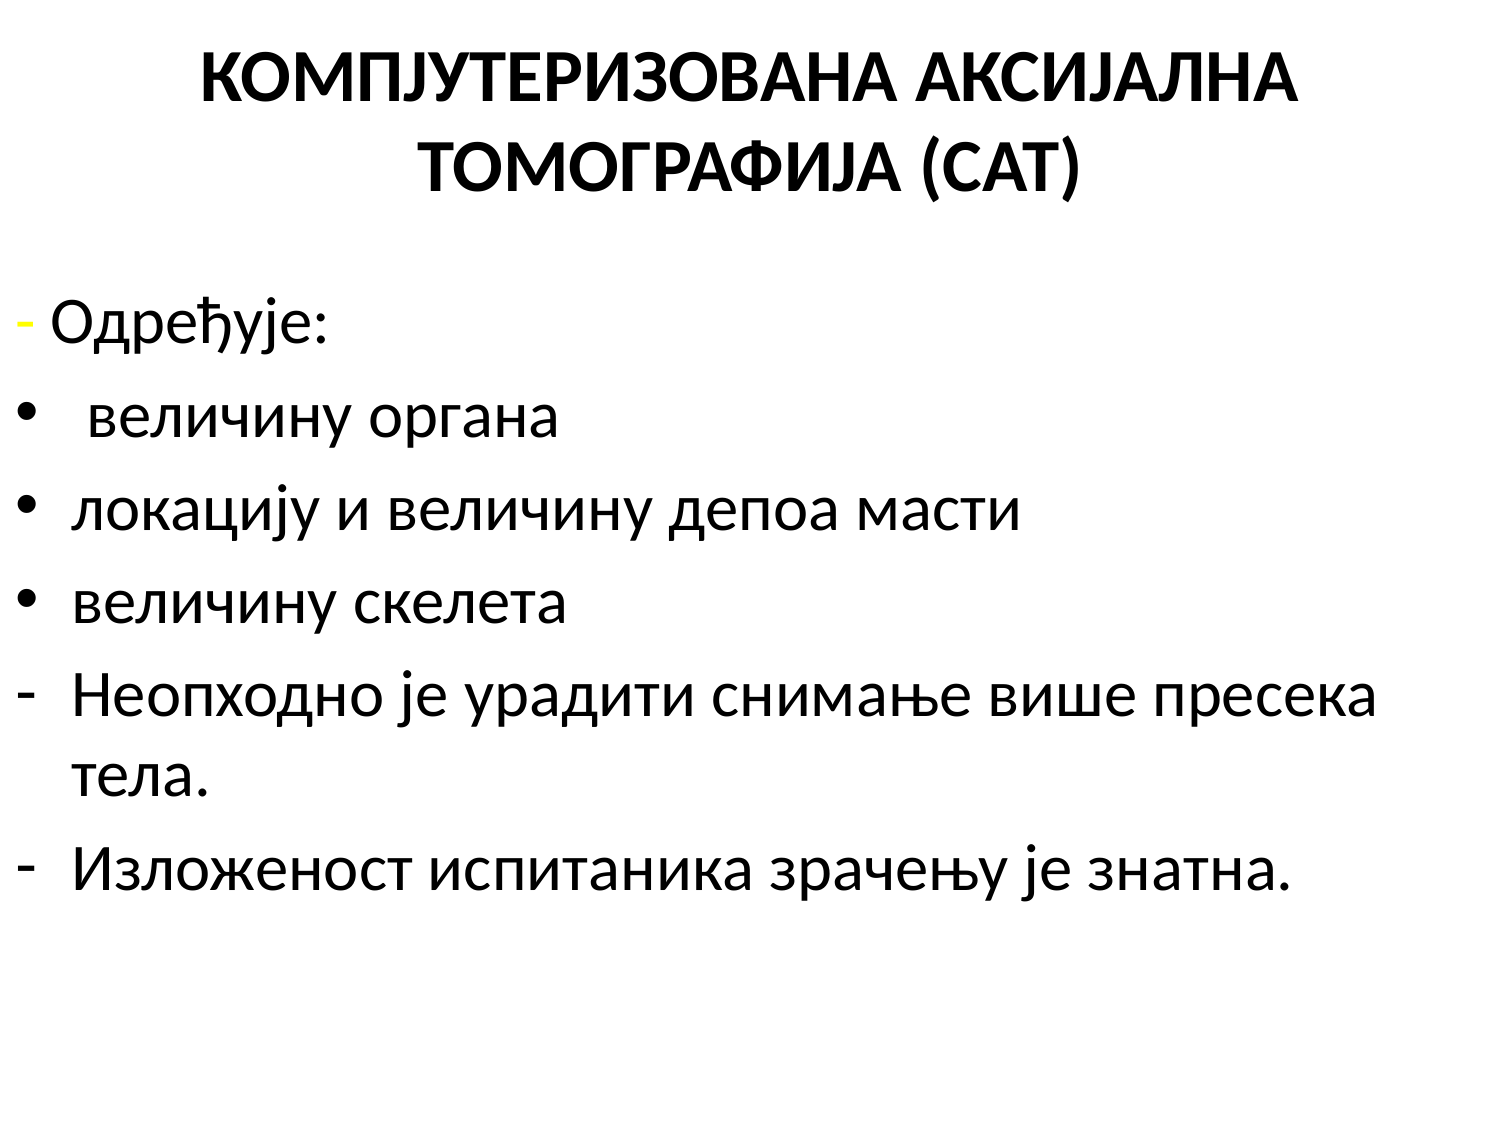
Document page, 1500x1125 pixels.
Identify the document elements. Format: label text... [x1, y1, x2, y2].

list - Одређује: величину органа локацију и величину депоа масти величину скелета Неопходно је урадити снимање више пресека тела. Изложеност испитаника зрачењу је знатна. [0, 269, 1500, 1125]
title КОМПЈУТЕРИЗОВАНА АКСИЈАЛНА ТОМОГРАФИЈА (CAT) [0, 0, 1500, 233]
